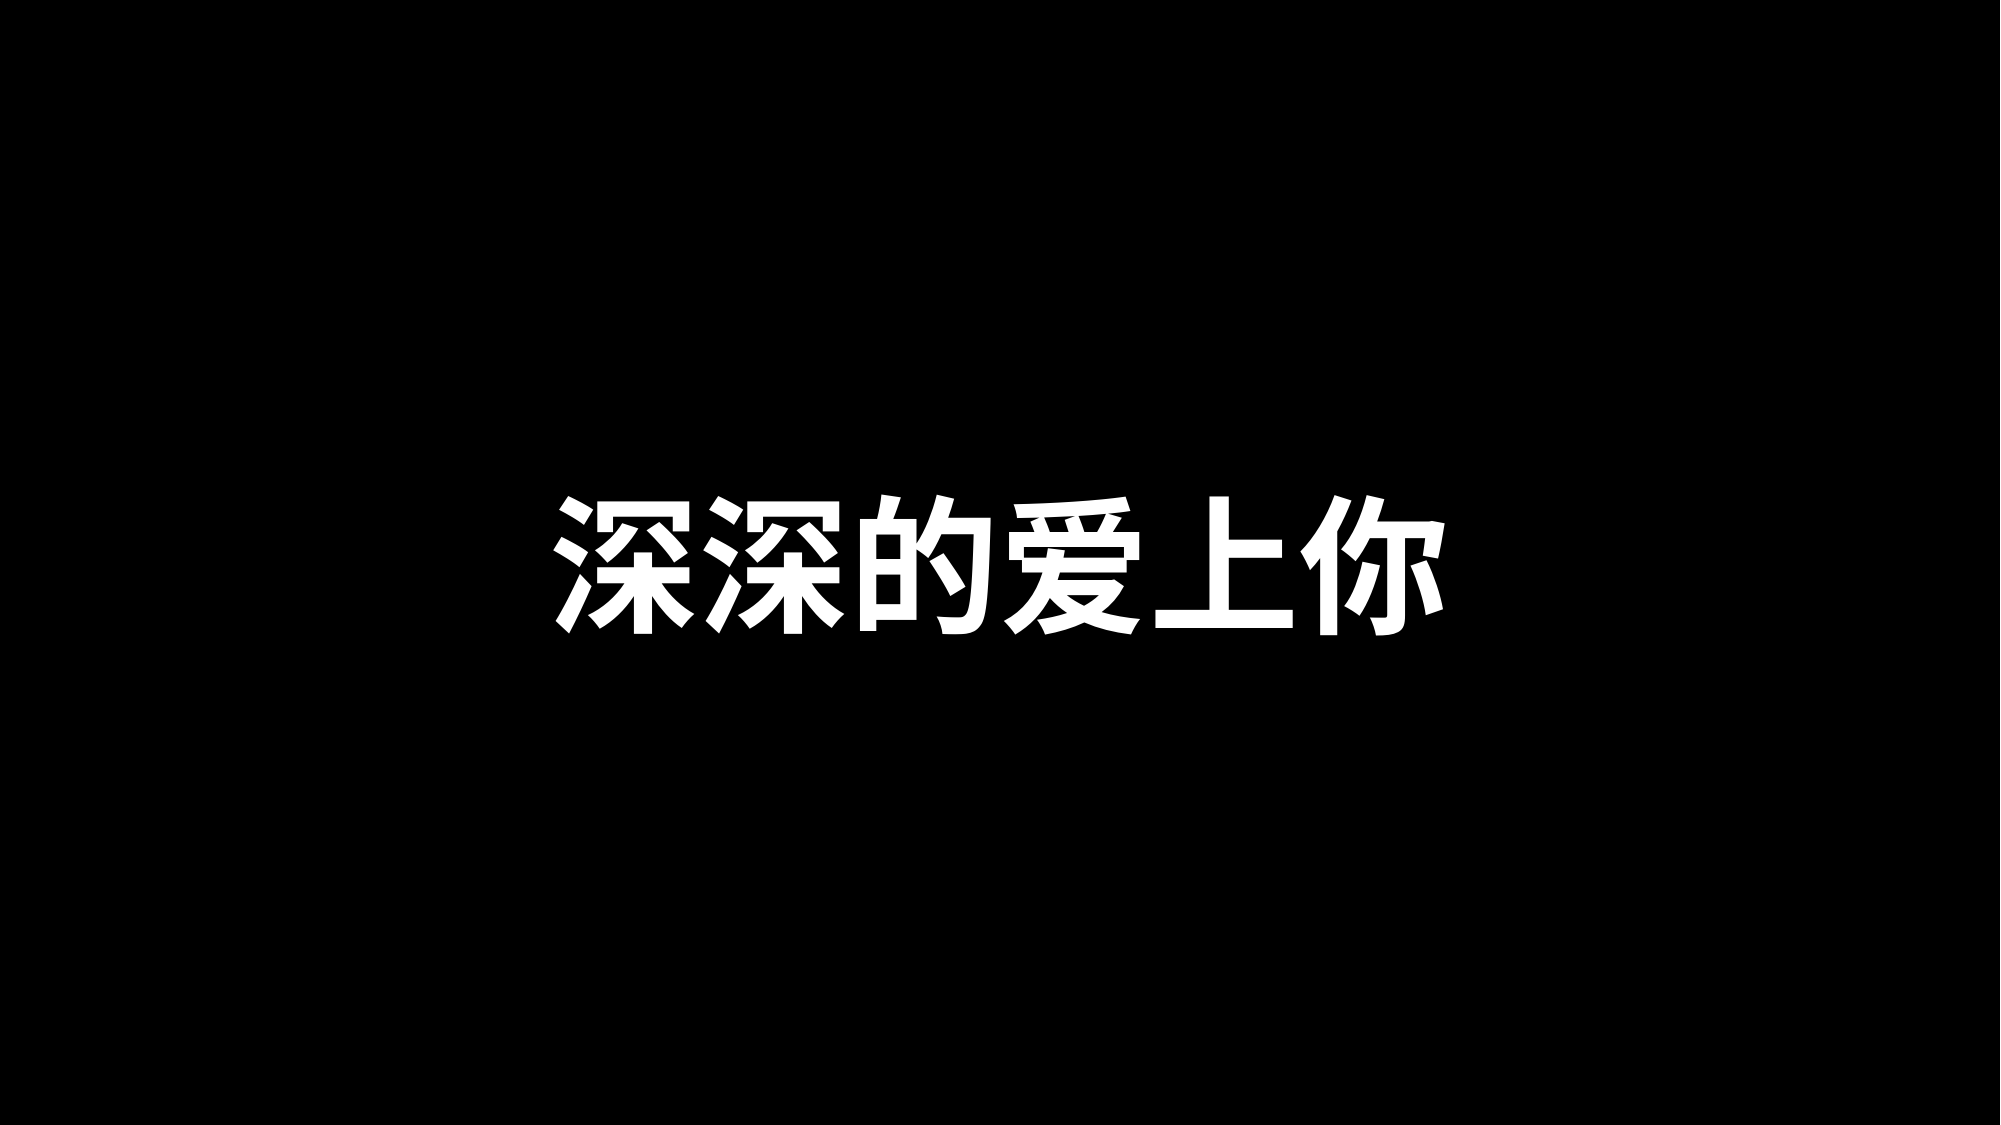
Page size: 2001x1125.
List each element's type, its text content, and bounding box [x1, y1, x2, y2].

text_box 深深的爱上你 [535, 465, 1465, 660]
